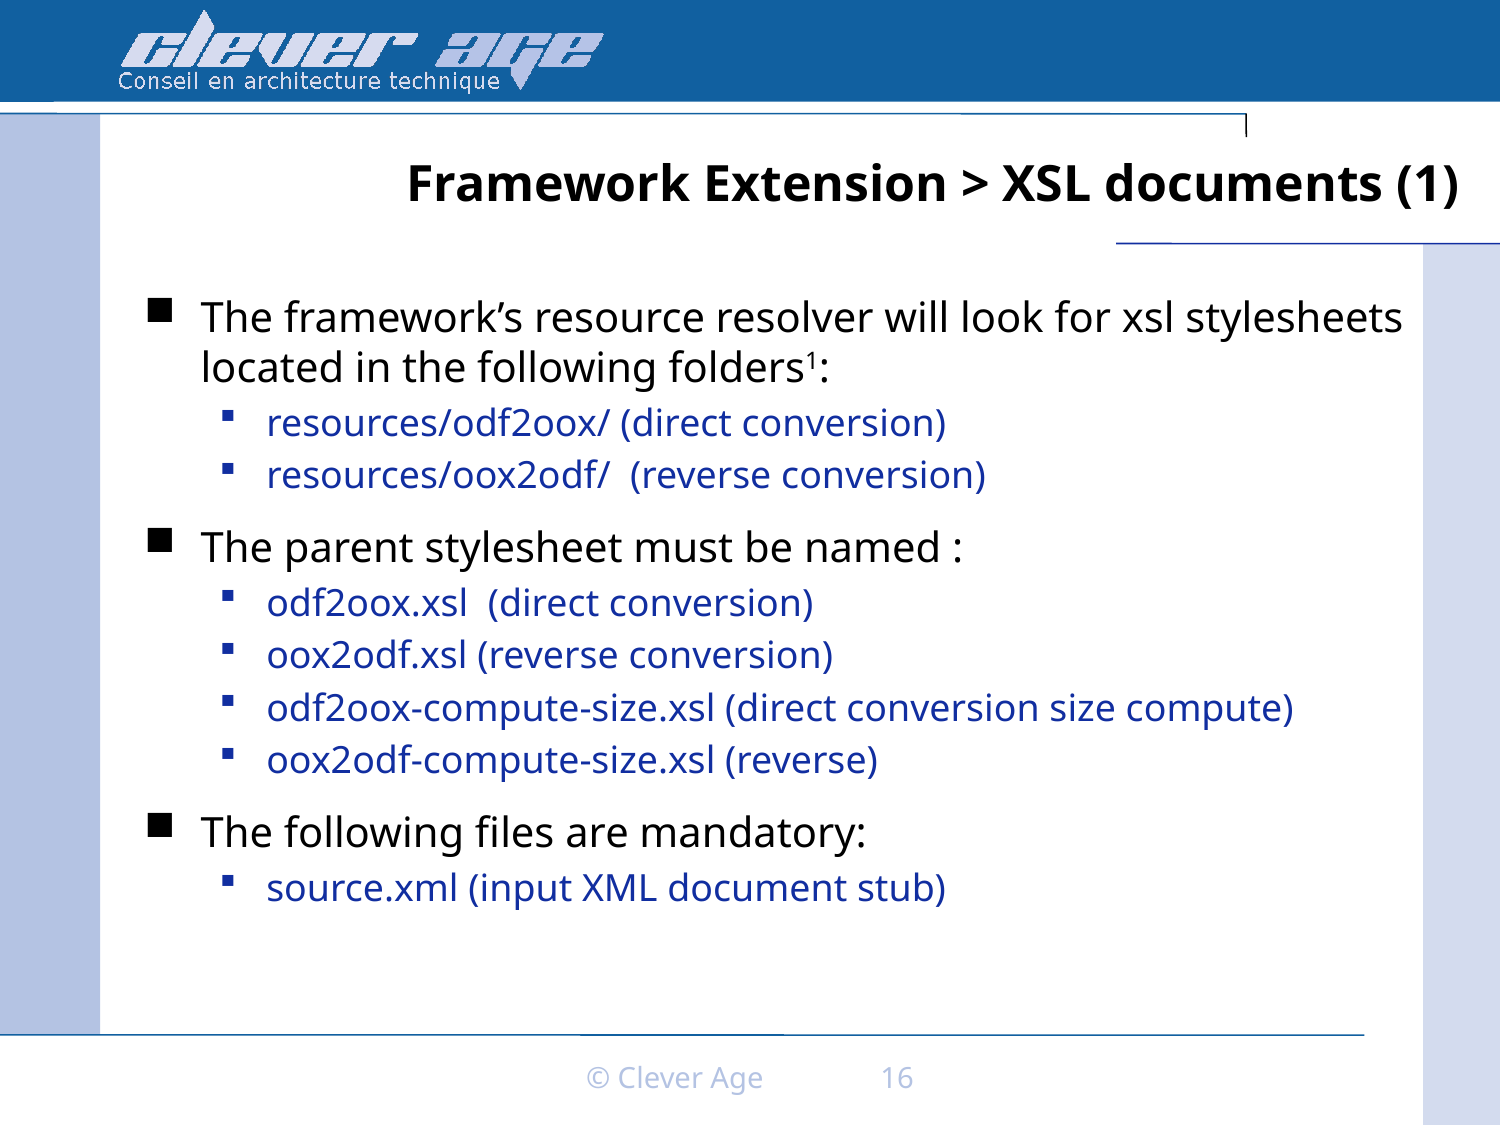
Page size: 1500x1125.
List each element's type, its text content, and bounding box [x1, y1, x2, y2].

list The framework’s resource resolver will look for xsl stylesheets located in the following folders1: resources/odf2oox/ (direct conversion) resources/oox2odf/ (reverse conversion) The parent stylesheet must be named : odf2oox.xsl (direct conversion) oox2odf.xsl (reverse conversion) odf2oox-compute-size.xsl (direct conversion size compute) oox2odf-compute-size.xsl (reverse) The following files are mandatory: source.xml (input XML document stub) [144, 290, 1423, 1005]
picture [96, 0, 620, 110]
title Framework Extension > XSL documents (1) [131, 124, 1463, 238]
